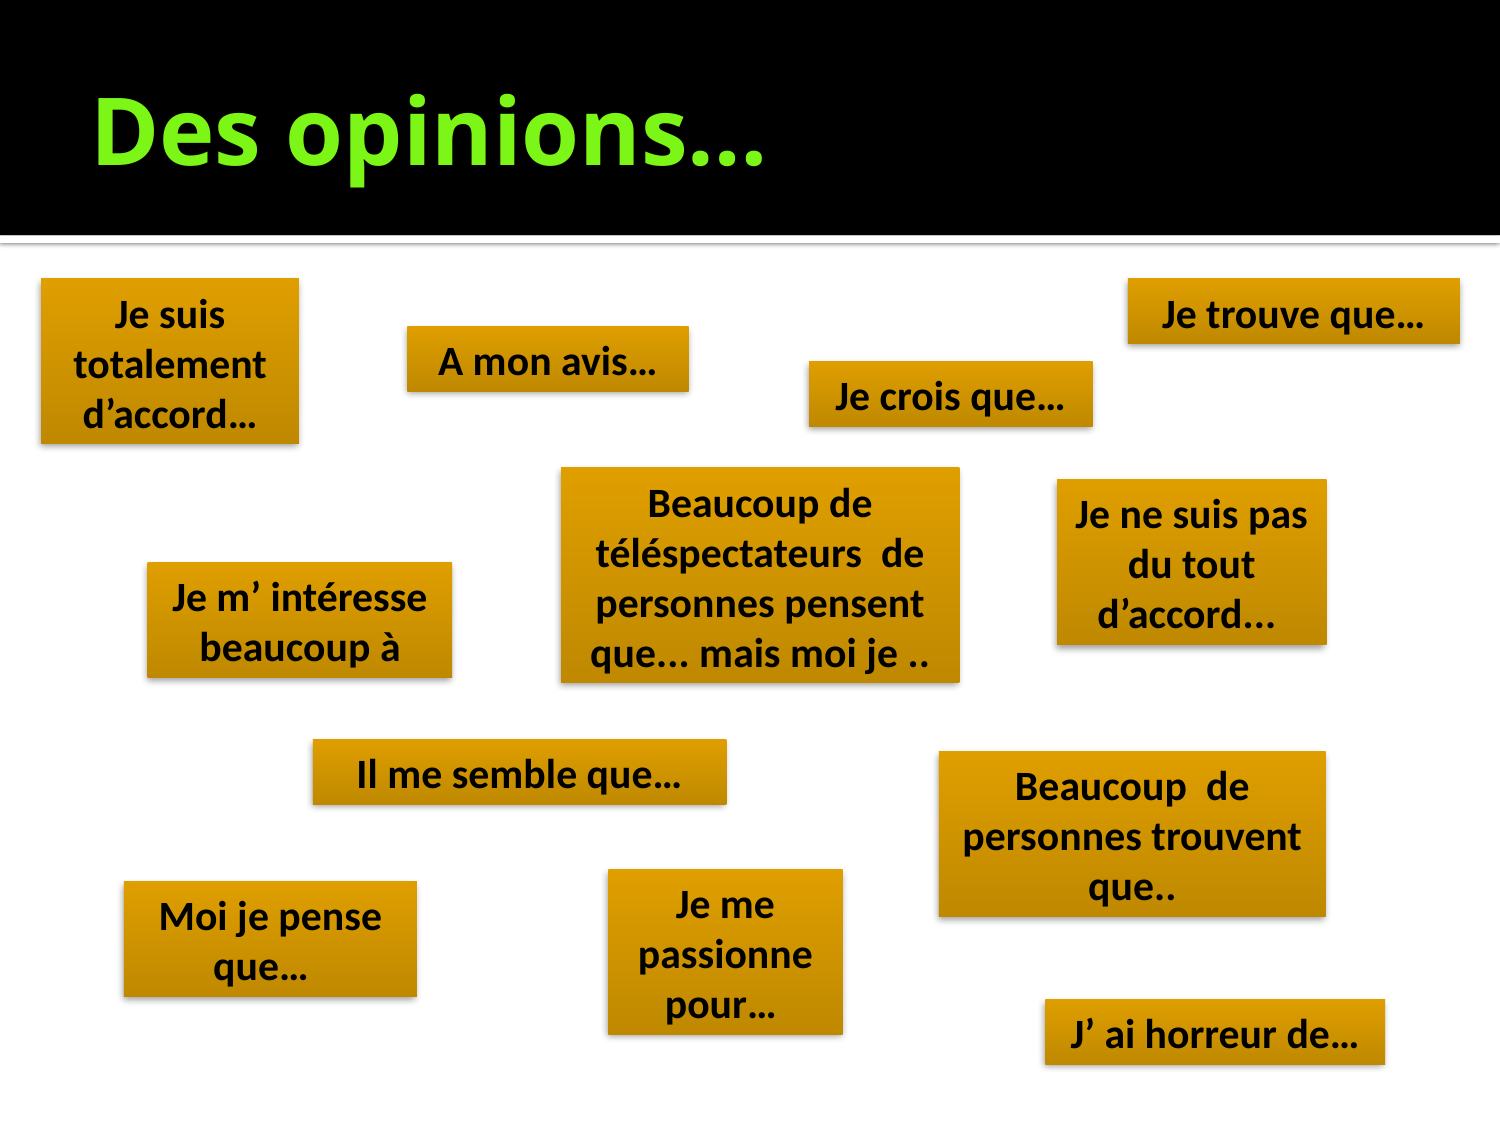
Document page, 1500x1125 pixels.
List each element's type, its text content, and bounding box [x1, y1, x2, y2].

text_box Je me passionne pour… [608, 869, 843, 1035]
text_box Je suis totalement d’accord… [41, 278, 299, 444]
text_box Je crois que… [809, 361, 1093, 427]
text_box A mon avis… [407, 326, 689, 392]
text_box Beaucoup de téléspectateurs de personnes pensent que... mais moi je .. [561, 467, 960, 683]
text_box Je m’ intéresse beaucoup à [147, 562, 453, 678]
text_box Il me semble que… [312, 739, 727, 805]
text_box Beaucoup de personnes trouvent que.. [938, 751, 1326, 917]
text_box Moi je pense que… [123, 881, 417, 997]
text_box Je trouve que… [1127, 278, 1460, 344]
title Des opinions… [75, 25, 1425, 231]
text_box J’ ai horreur de… [1045, 999, 1386, 1065]
text_box Je ne suis pas du tout d’accord... [1057, 479, 1327, 645]
